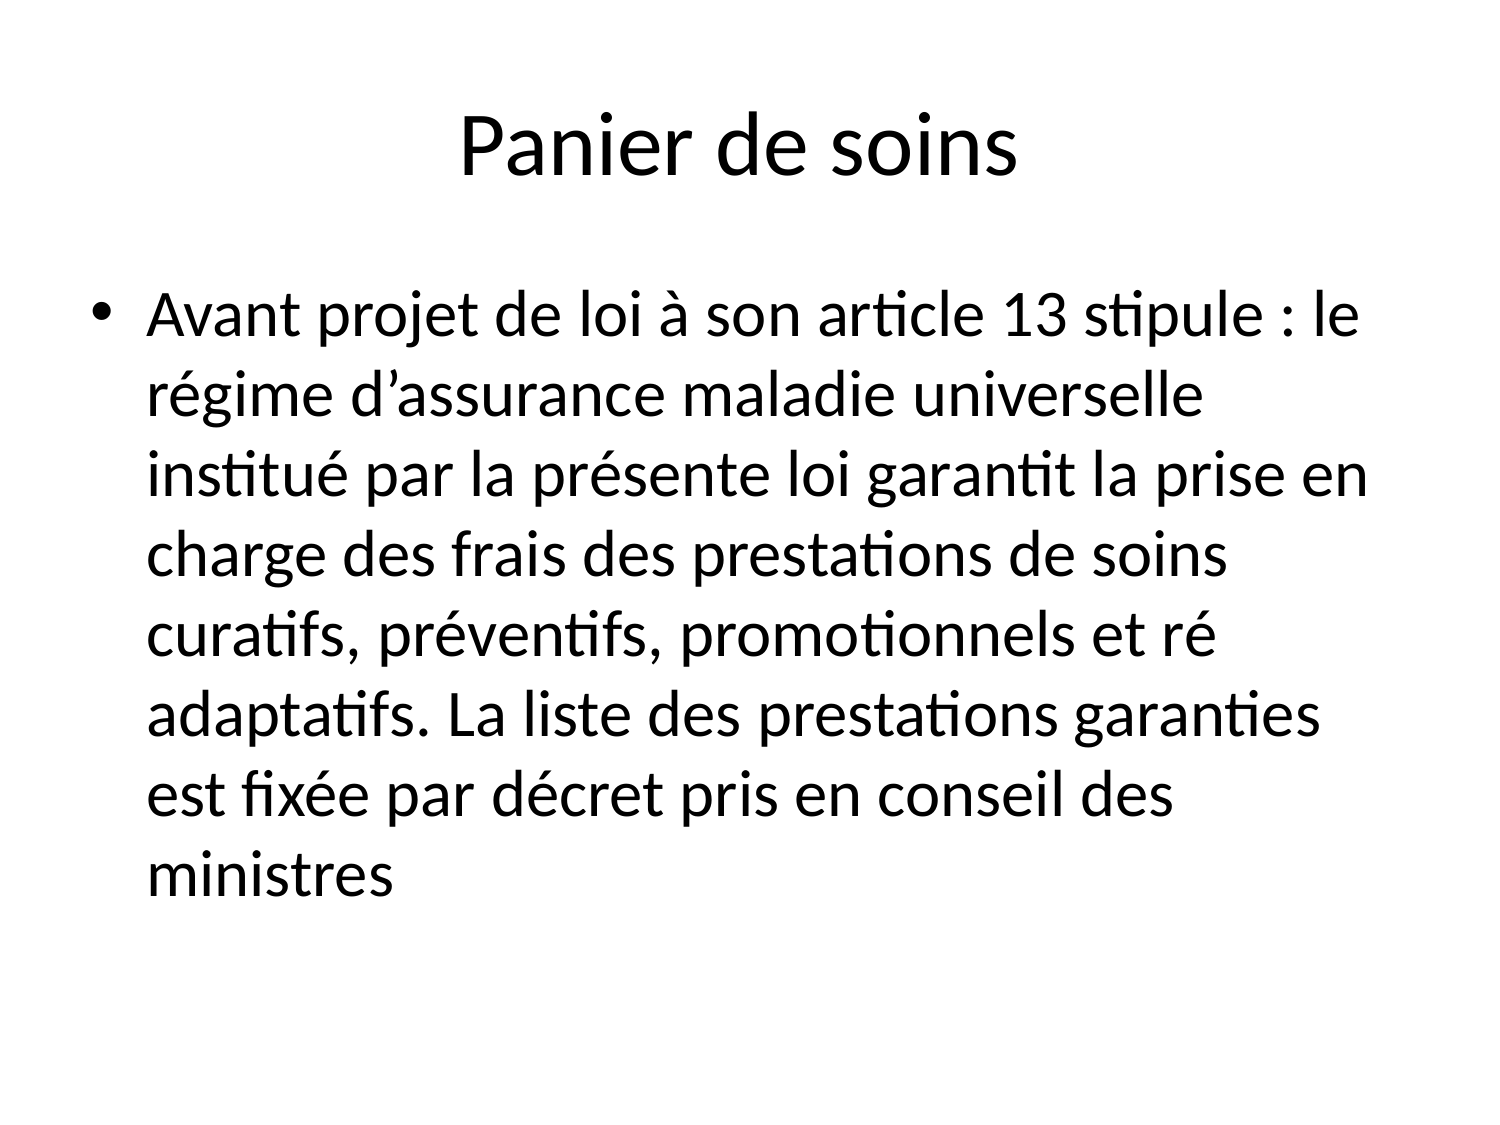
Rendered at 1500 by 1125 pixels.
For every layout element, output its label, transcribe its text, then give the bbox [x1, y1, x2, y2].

list Avant projet de loi à son article 13 stipule : le régime d’assurance maladie universelle institué par la présente loi garantit la prise en charge des frais des prestations de soins curatifs, préventifs, promotionnels et ré adaptatifs. La liste des prestations garanties est fixée par décret pris en conseil des ministres [75, 262, 1425, 1005]
title Panier de soins [75, 45, 1425, 233]
